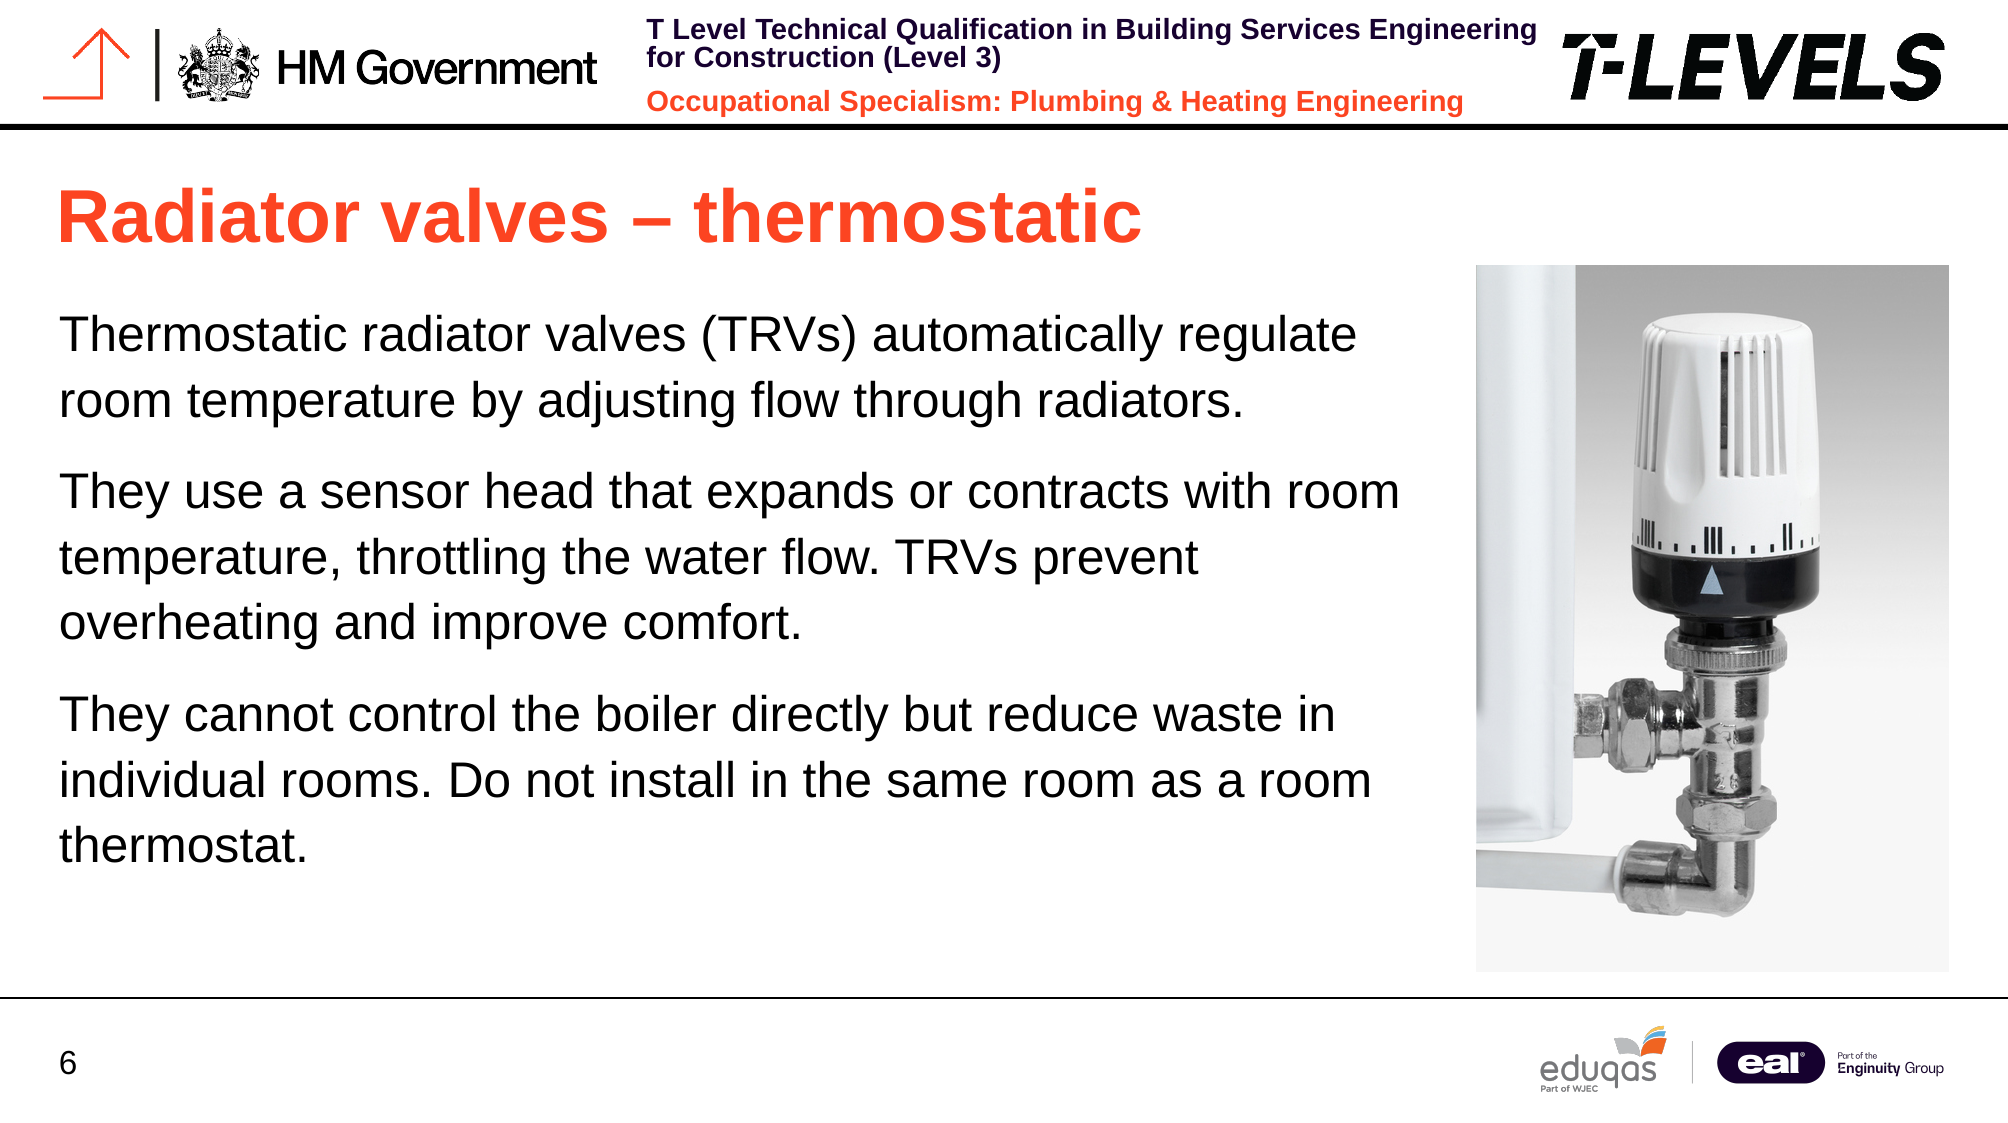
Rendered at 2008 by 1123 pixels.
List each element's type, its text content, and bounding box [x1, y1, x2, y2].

picture [155, 28, 597, 102]
picture [1535, 1021, 1949, 1097]
picture [1476, 265, 1949, 972]
picture [38, 27, 136, 100]
list Thermostatic radiator valves (TRVs) automatically regulate room temperature by adjusting flow through radiators. They use a sensor head that expands or contracts with room temperature, throttling the water flow. TRVs prevent overheating and improve comfort. They cannot control the boiler directly but reduce waste in individual rooms. Do not install in the same room as a room thermostat. [59, 295, 1406, 975]
picture [1543, 25, 1964, 108]
title Radiator valves – thermostatic [41, 111, 1949, 314]
